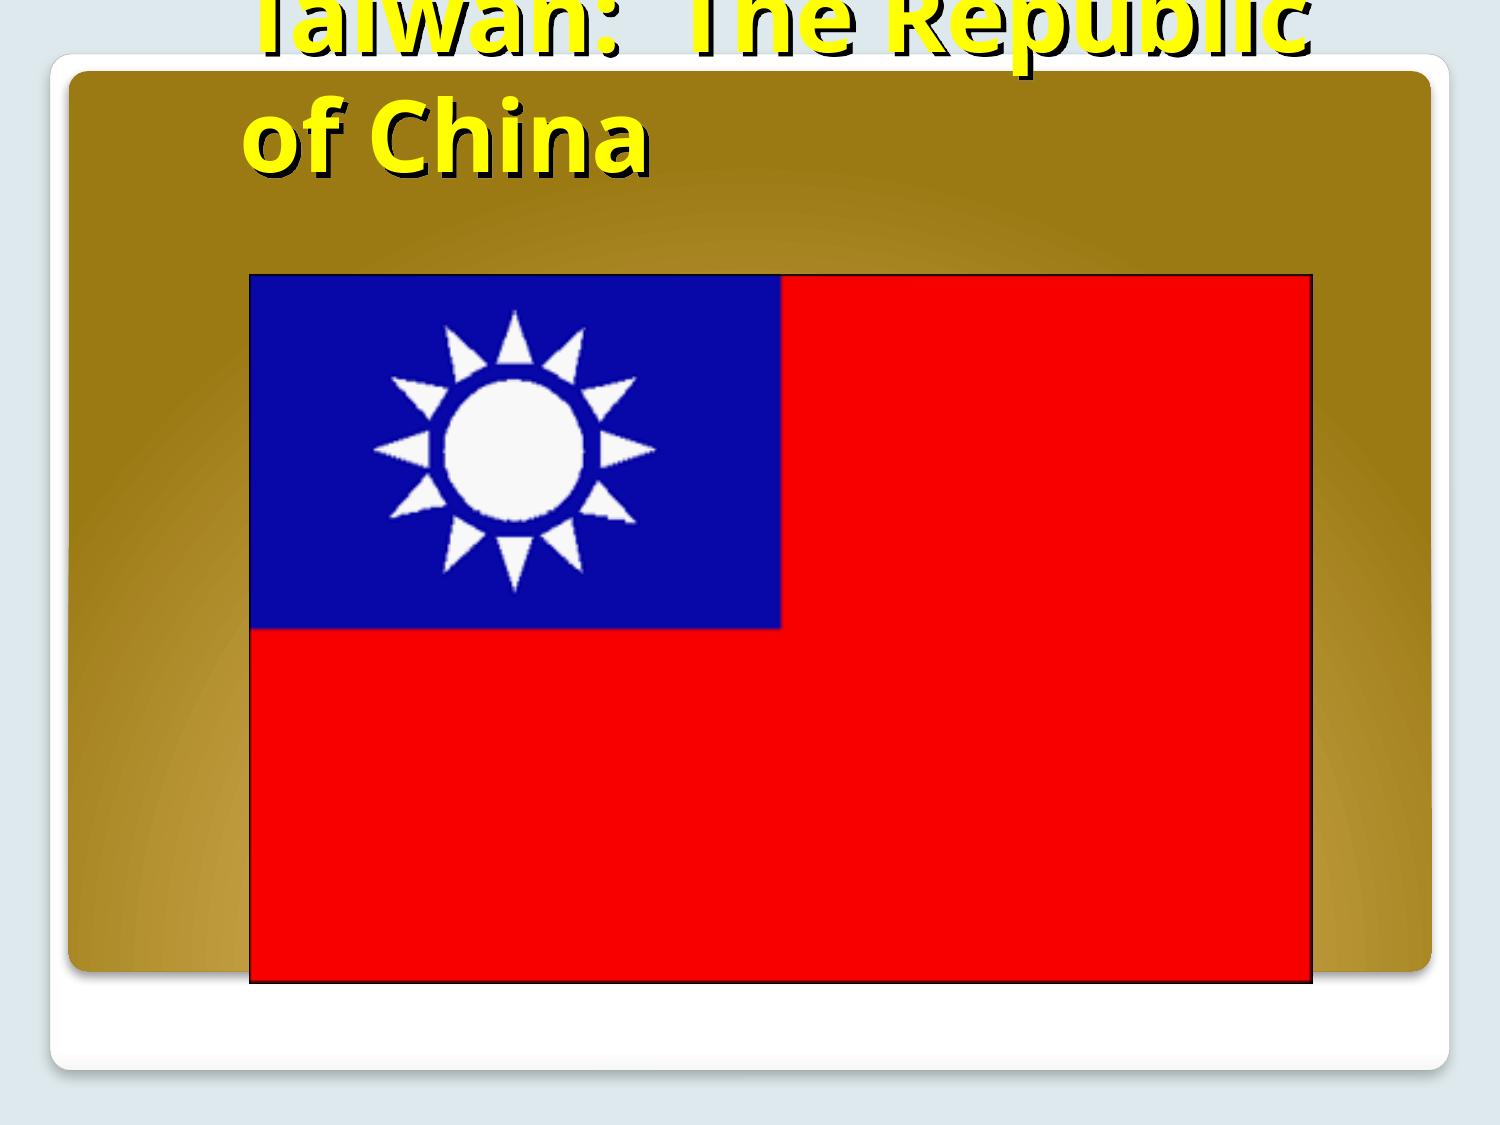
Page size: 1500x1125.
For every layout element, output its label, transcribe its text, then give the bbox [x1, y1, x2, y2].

title Taiwan: The Republic of China [225, 50, 1388, 200]
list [249, 274, 1313, 984]
